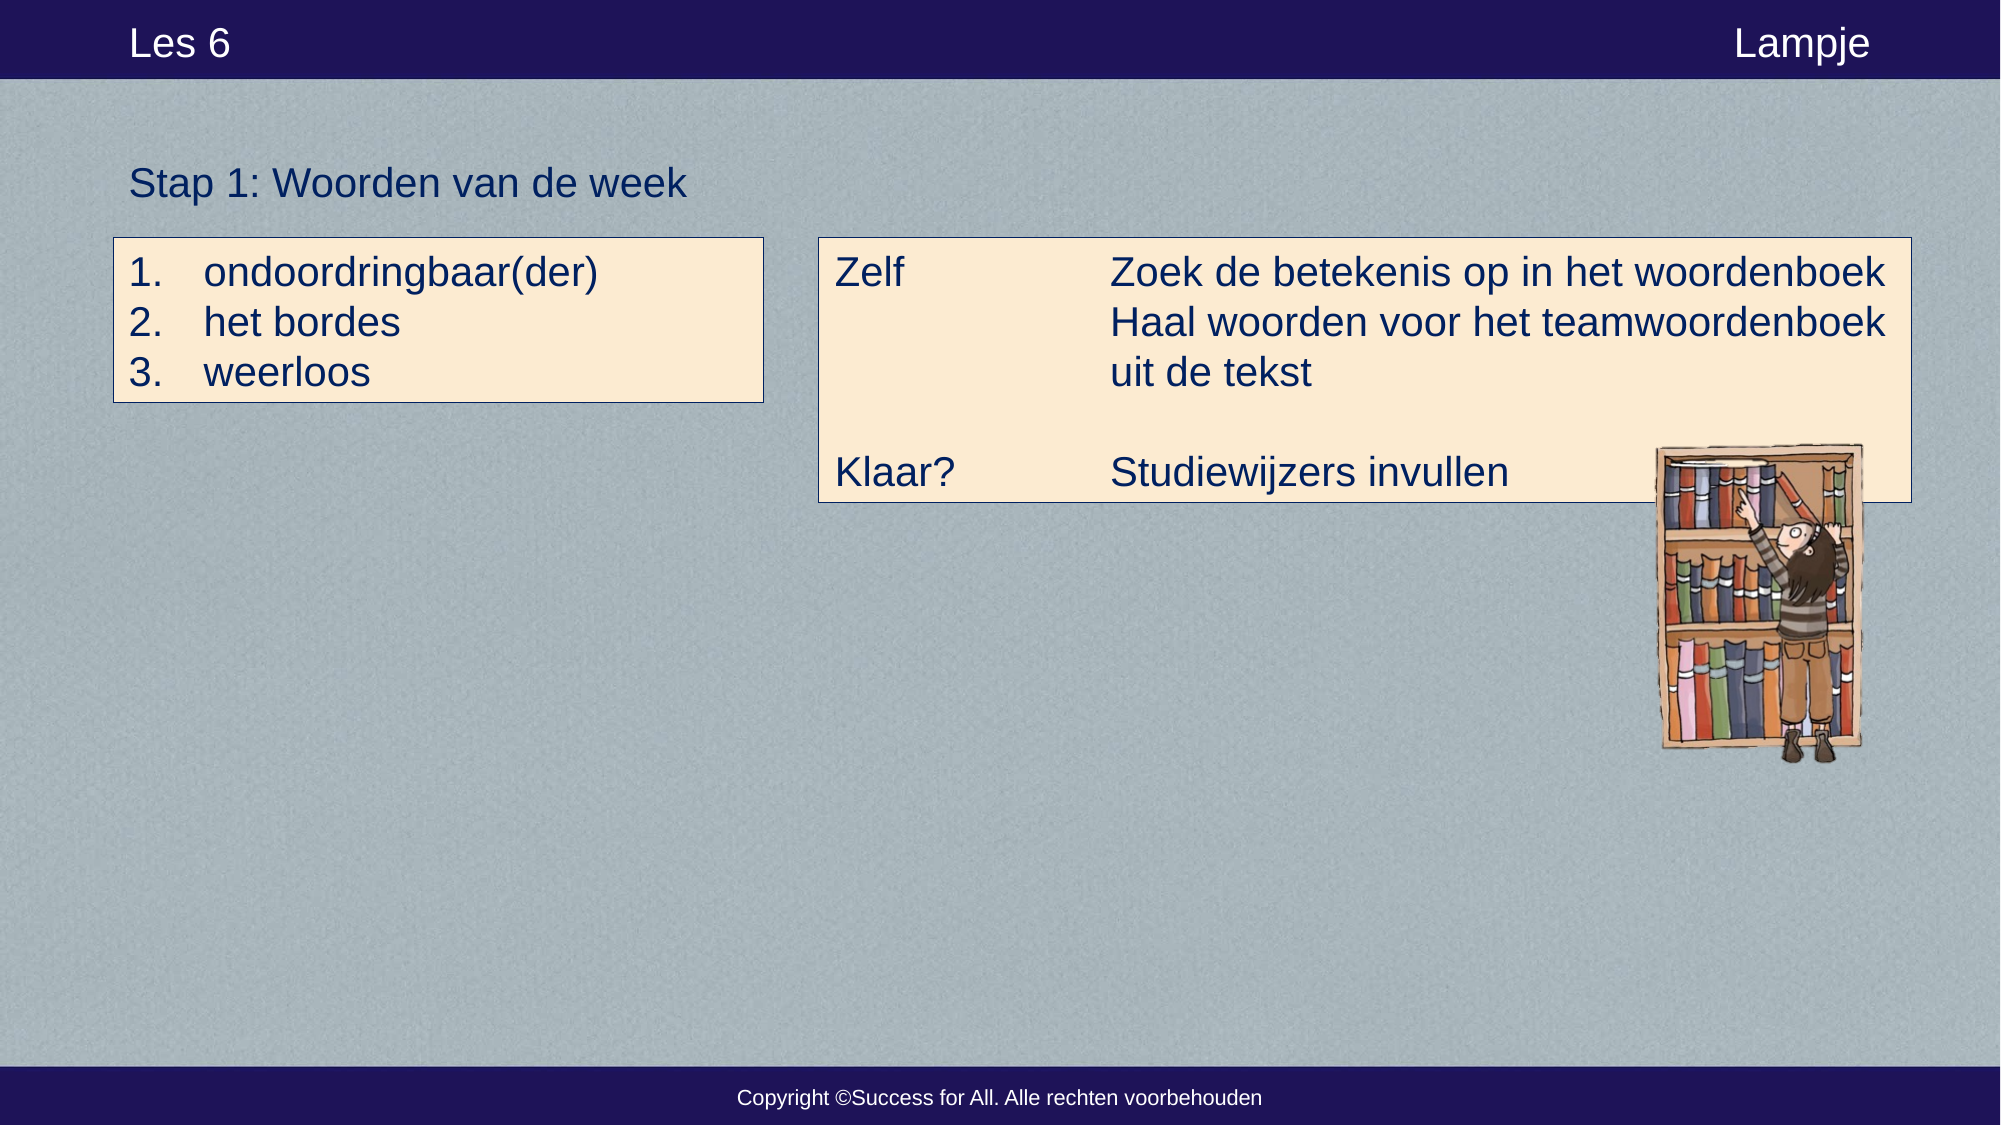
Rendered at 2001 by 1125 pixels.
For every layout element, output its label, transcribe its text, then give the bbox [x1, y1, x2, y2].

text_box Stap 1: Woorden van de week [113, 148, 1635, 214]
picture [0, 0, 2001, 1125]
text_box Zelf Zoek de betekenis op in het woordenboek Haal woorden voor het teamwoordenboek uit de tekst Klaar? Studiewijzers invullen [818, 237, 1912, 503]
text_box Lampje [999, 8, 1886, 73]
text_box ondoordringbaar(der) het bordes weerloos [113, 237, 764, 403]
text_box Copyright ©Success for All. Alle rechten voorbehouden [0, 1076, 2000, 1125]
text_box Les 6 [114, 8, 354, 73]
